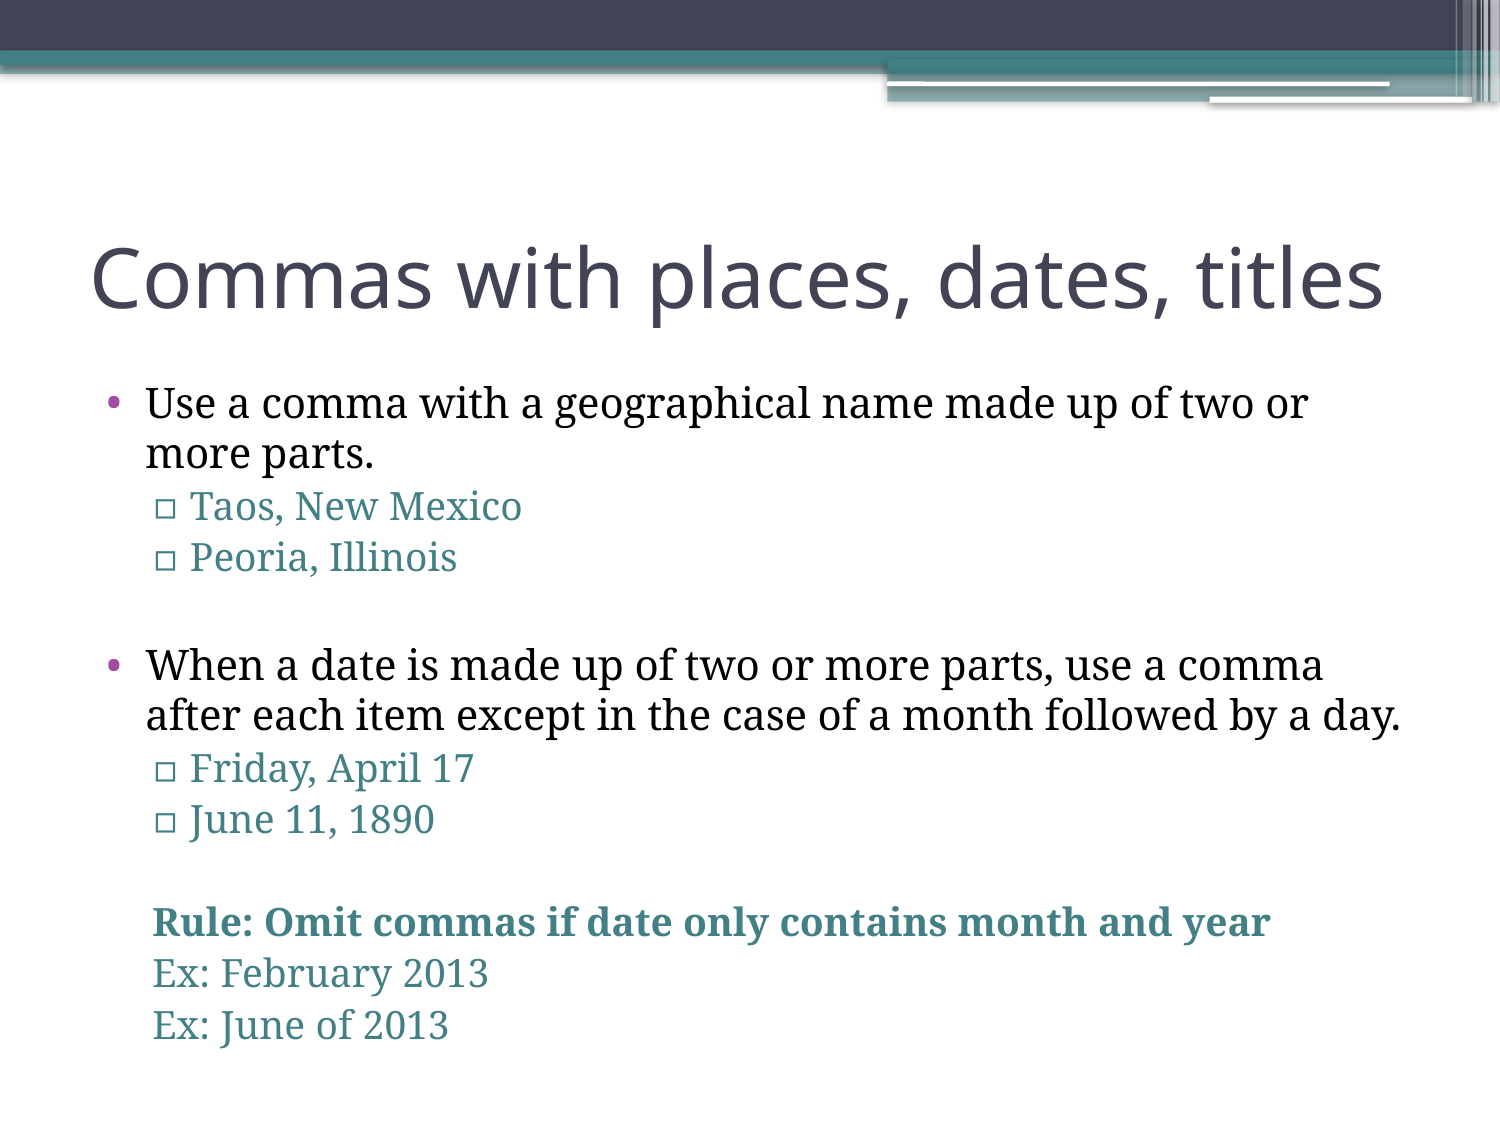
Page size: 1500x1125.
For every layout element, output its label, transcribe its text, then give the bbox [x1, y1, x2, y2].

title Commas with places, dates, titles [75, 187, 1425, 363]
list Use a comma with a geographical name made up of two or more parts. Taos, New Mexico Peoria, Illinois When a date is made up of two or more parts, use a comma after each item except in the case of a month followed by a day. Friday, April 17 June 11, 1890 Rule: Omit commas if date only contains month and year Ex: February 2013 Ex: June of 2013 [75, 368, 1425, 1079]
